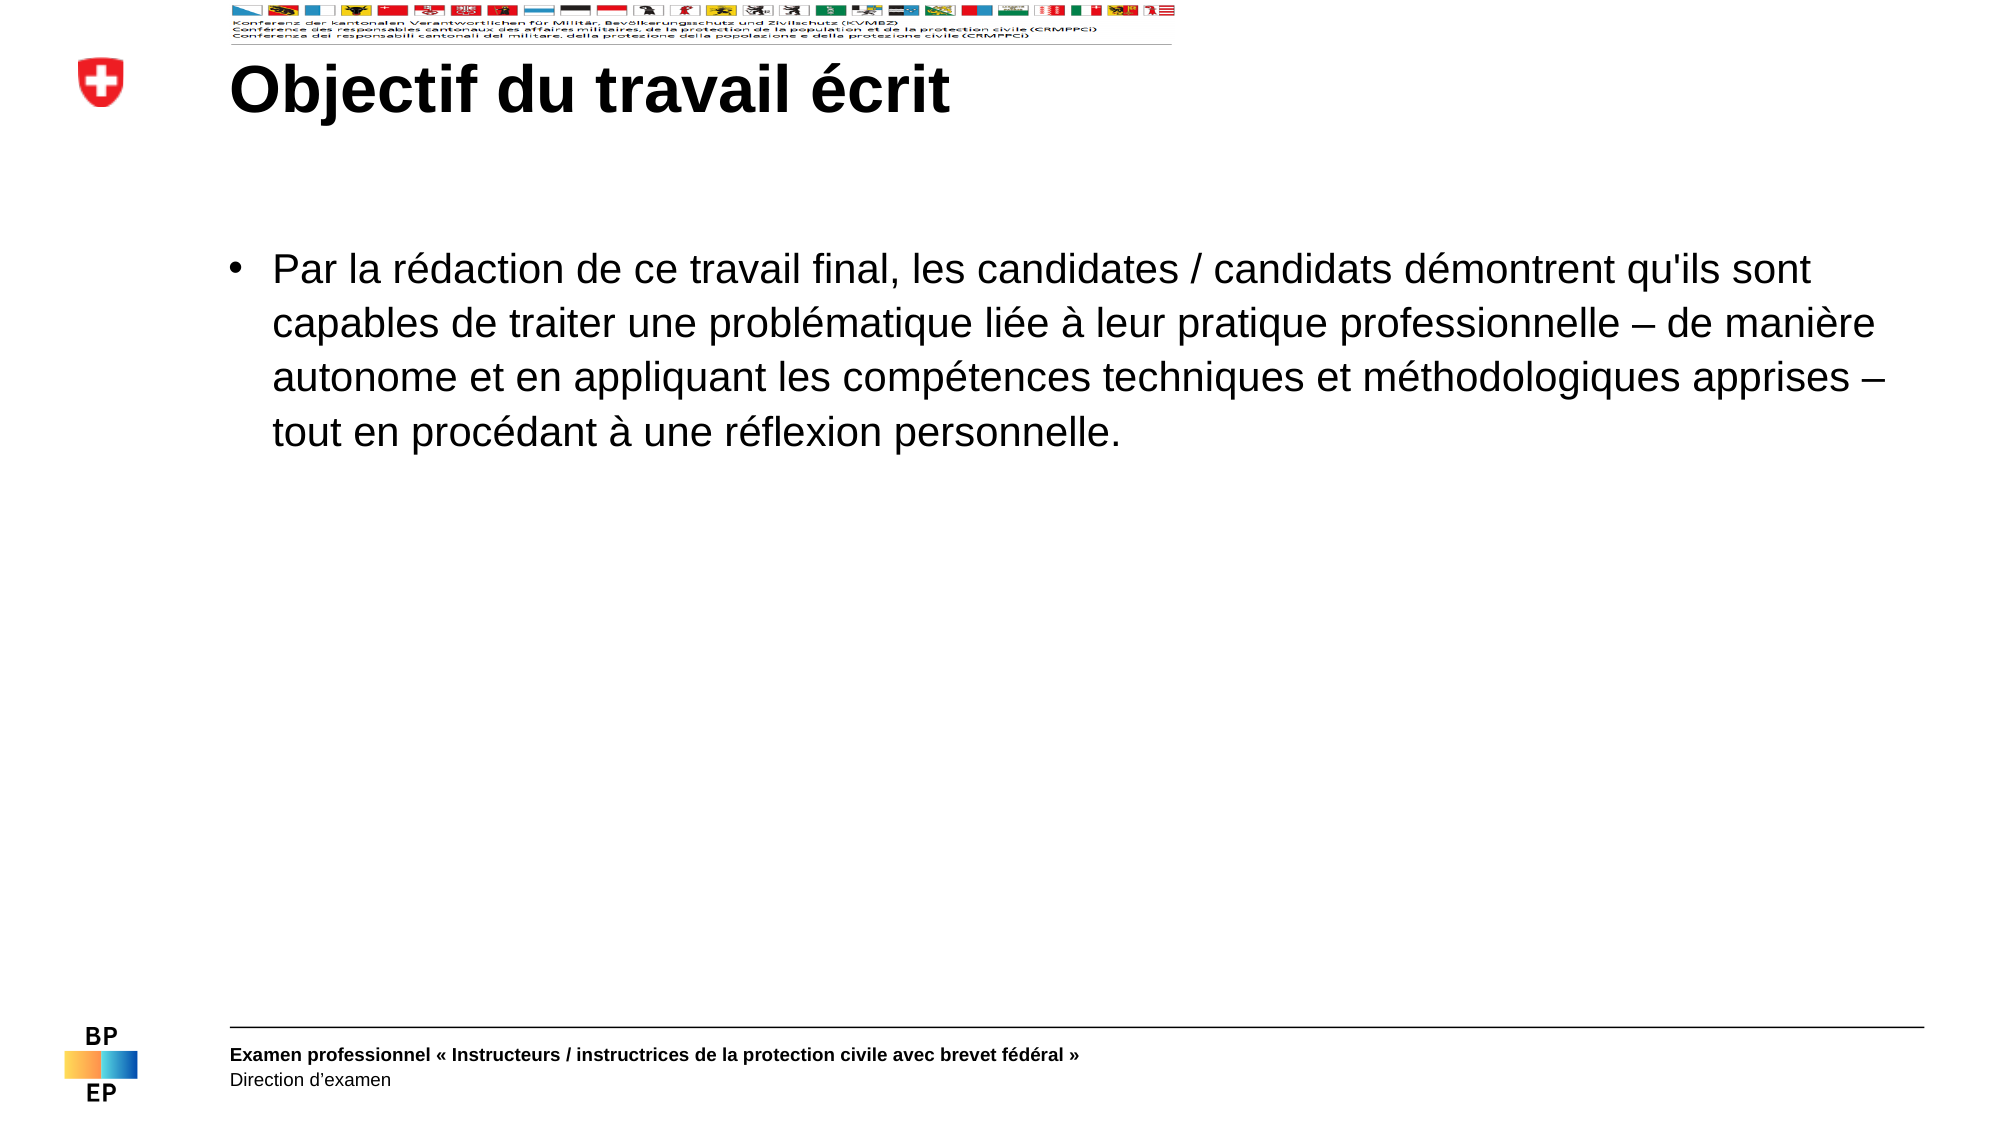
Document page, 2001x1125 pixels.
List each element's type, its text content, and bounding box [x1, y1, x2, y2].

picture [61, 1021, 140, 1106]
picture [229, 4, 1175, 46]
list Par la rédaction de ce travail final, les candidates / candidats démontrent qu'ils sont capables de traiter une problématique liée à leur pratique professionnelle – de manière autonome et en appliquant les compétences techniques et méthodologiques apprises – tout en procédant à une réflexion personnelle. [228, 237, 1922, 981]
footer Examen professionnel « Instructeurs / instructrices de la protection civile avec brevet fédéral » Direction d’examen [229, 1040, 1177, 1088]
title Objectif du travail écrit [229, 50, 1922, 199]
